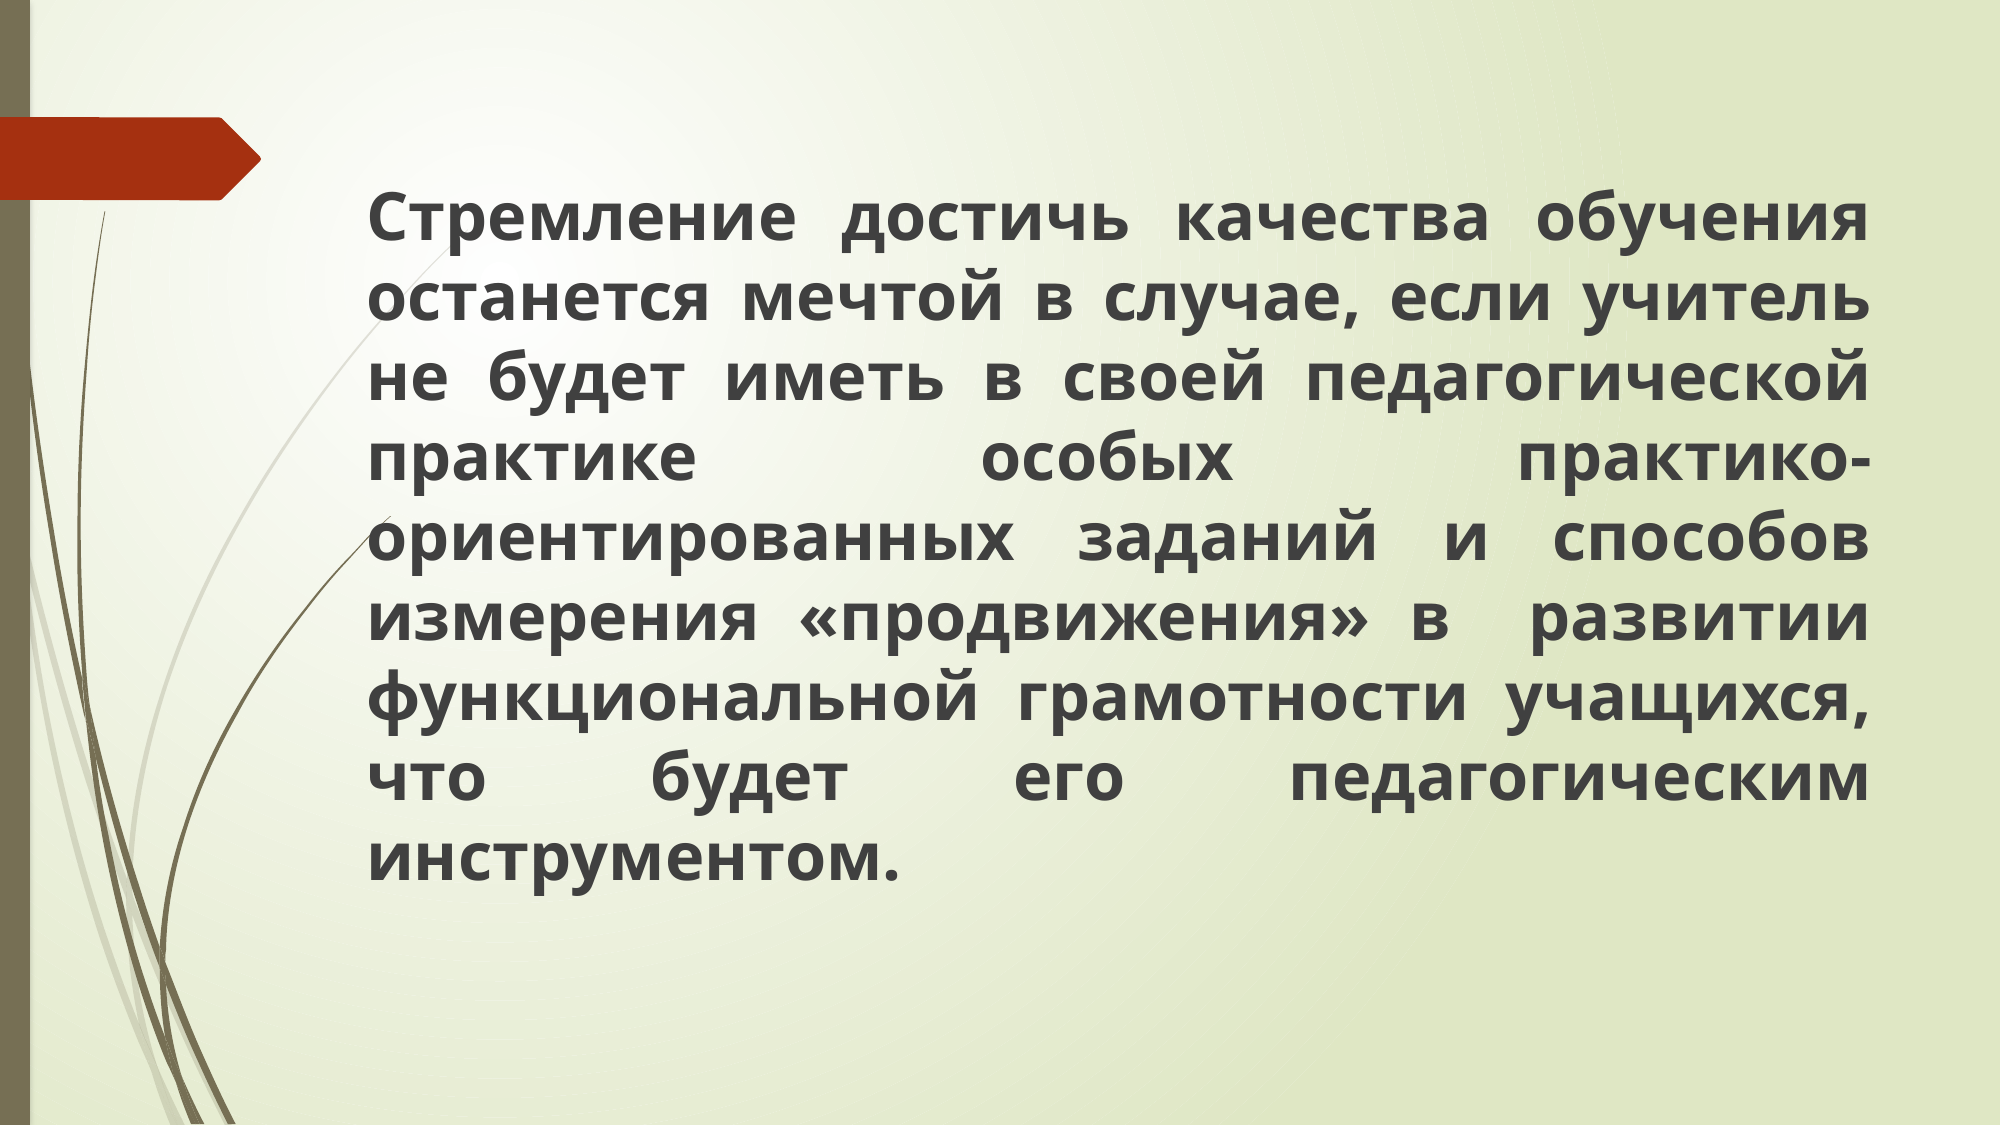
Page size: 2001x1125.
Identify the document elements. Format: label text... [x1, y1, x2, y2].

list Стремление достичь качества обучения останется мечтой в случае, если учитель не будет иметь в своей педагогической практике особых практико-ориентированных заданий и способов измерения «продвижения» в развитии функциональной грамотности учащихся, что будет его педагогическим инструментом. [351, 166, 1888, 970]
